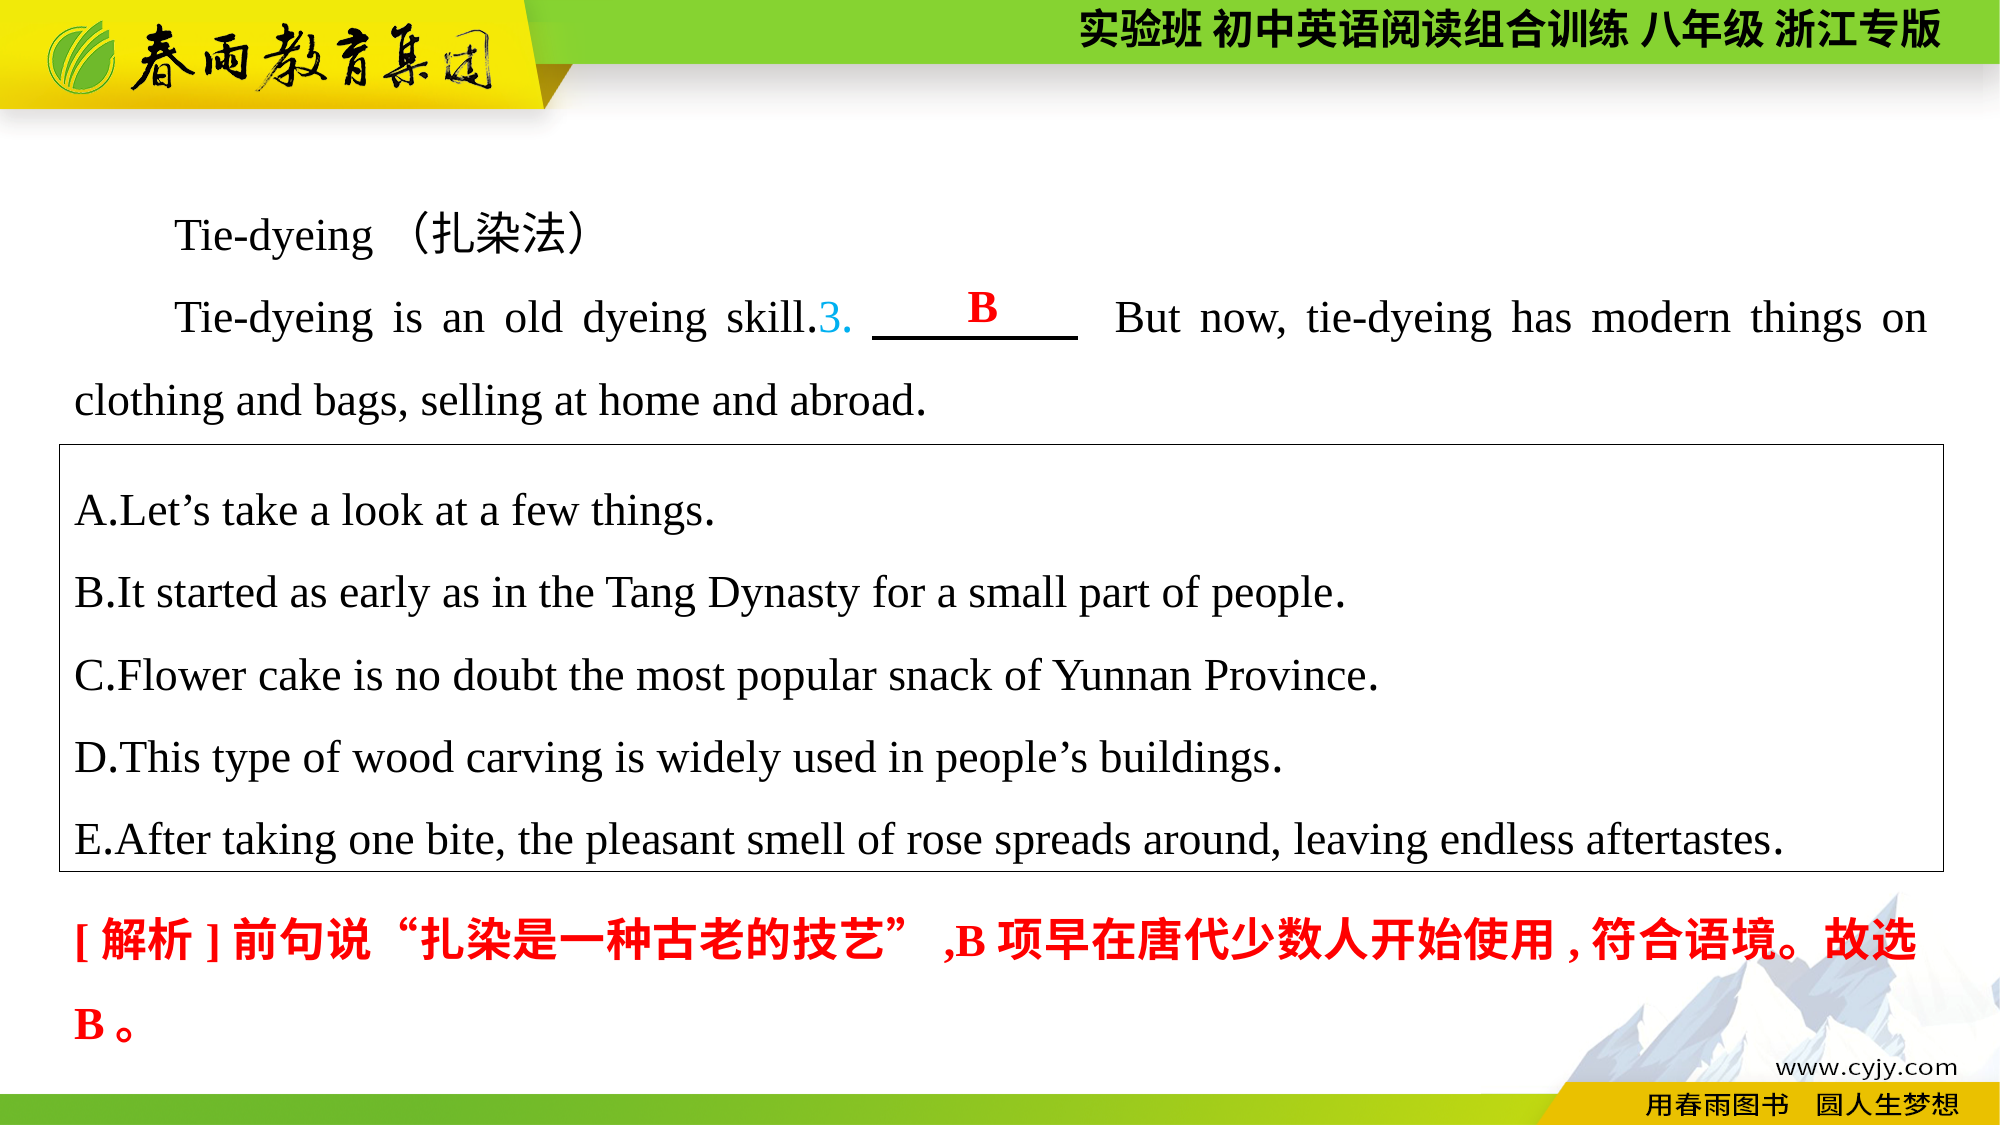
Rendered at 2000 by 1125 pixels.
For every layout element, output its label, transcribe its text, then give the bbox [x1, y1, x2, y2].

text_box [解析]前句说“扎染是一种古老的技艺”,B项早在唐代少数人开始使用,符合语境。故选B。 [59, 876, 1944, 1056]
text_box A.Let’s take a look at a few things. B.It started as early as in the Tang Dynasty for a small part of people. C.Flower cake is no doubt the most popular snack of Yunnan Province. D.This type of wood carving is widely used in people’s buildings. E.After taking one bite, the pleasant smell of rose spreads around, leaving endless aftertastes. [59, 444, 1944, 872]
text_box B [952, 269, 1014, 339]
list Tie-dyeing（扎染法） Tie-dyeing is an old dyeing skill.3. But now, tie-dyeing has modern things on clothing and bags, selling at home and abroad. [59, 169, 1944, 425]
picture [0, 0, 2000, 1125]
